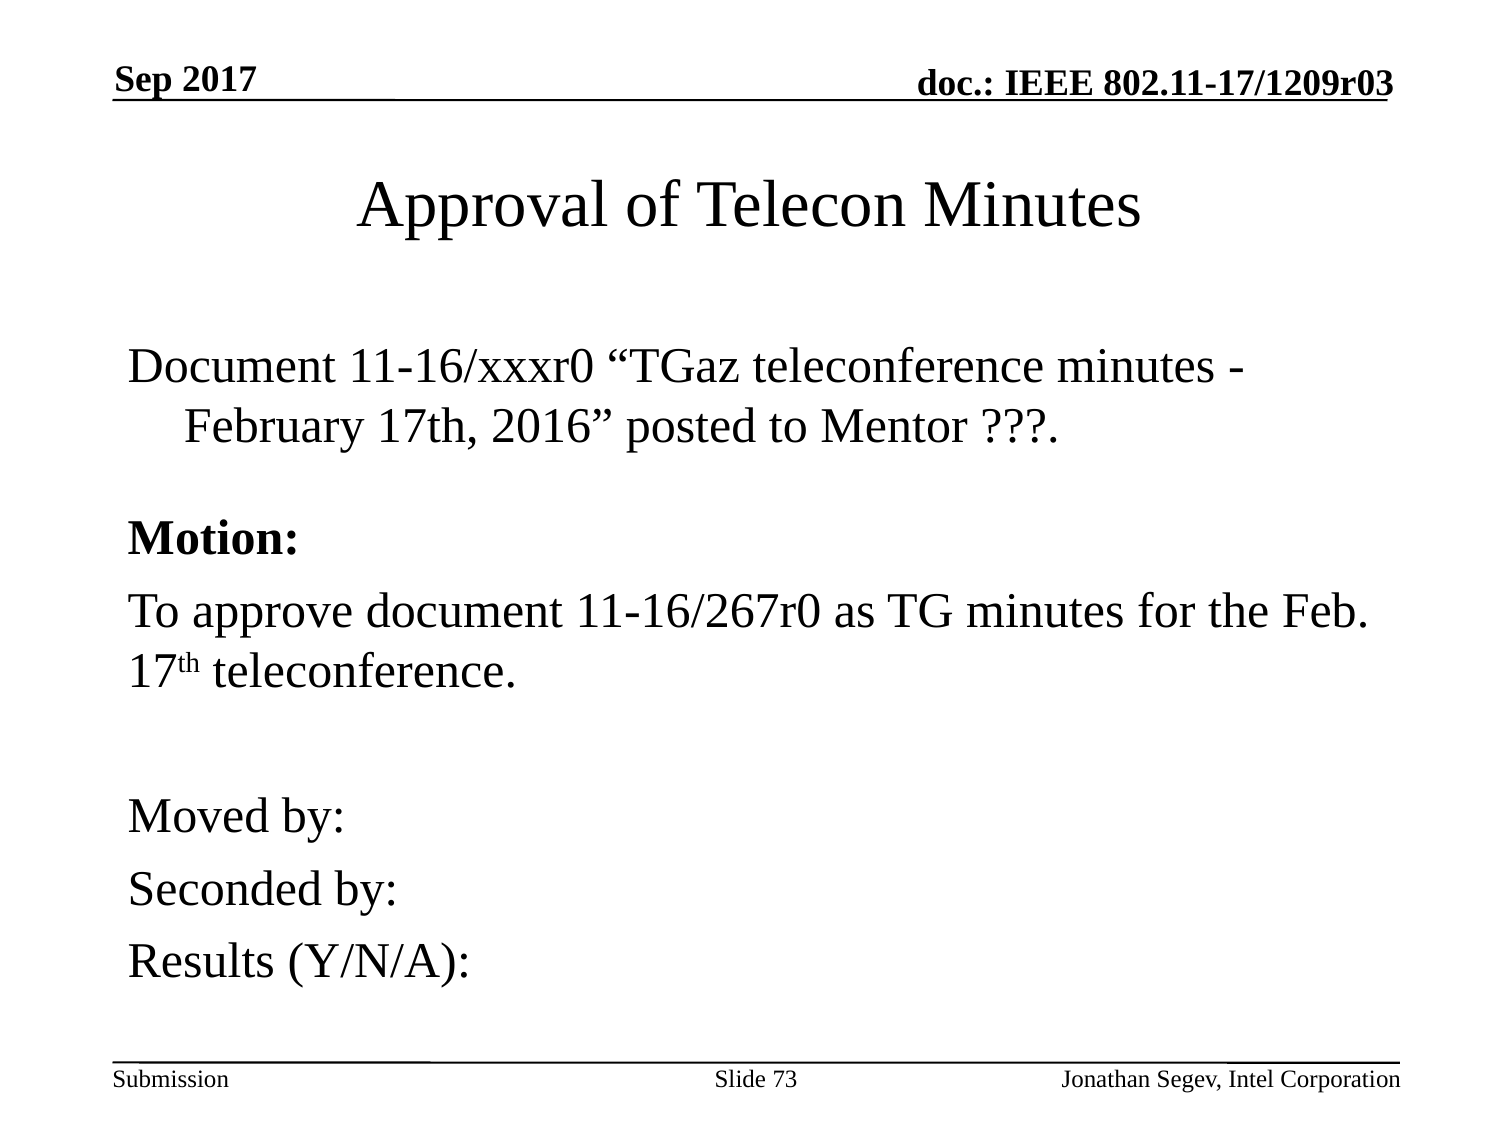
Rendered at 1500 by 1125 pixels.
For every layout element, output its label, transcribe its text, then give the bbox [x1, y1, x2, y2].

list Document 11-16/xxxr0 “TGaz teleconference minutes - February 17th, 2016” posted to Mentor ???. Motion: To approve document 11-16/267r0 as TG minutes for the Feb. 17th teleconference. Moved by: Seconded by: Results (Y/N/A): [112, 324, 1388, 1000]
title Approval of Telecon Minutes [112, 112, 1388, 288]
footer Jonathan Segev, Intel Corporation [878, 1061, 1402, 1093]
slide_number Slide 73 [712, 1061, 800, 1123]
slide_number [114, 54, 423, 100]
